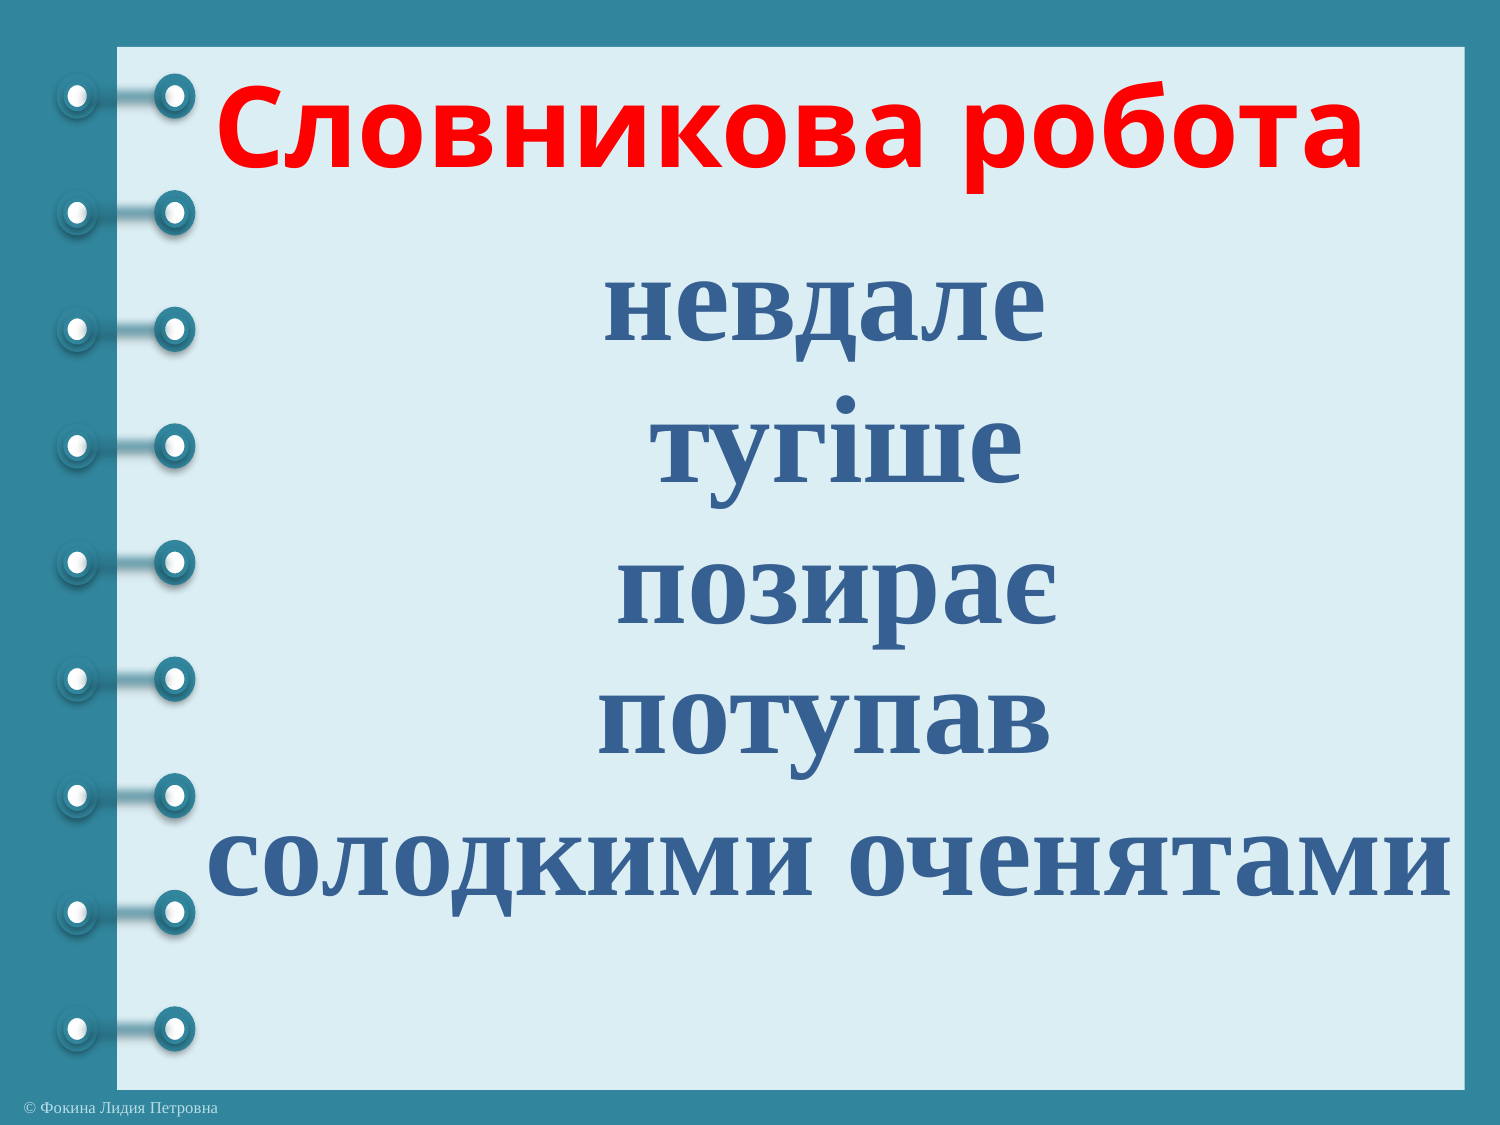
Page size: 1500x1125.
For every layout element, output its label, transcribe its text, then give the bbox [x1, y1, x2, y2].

text_box Словникова робота [112, 47, 1471, 185]
text_box потупав [265, 621, 1353, 763]
text_box тугіше [277, 349, 1365, 491]
text_box позирає [277, 491, 1365, 657]
text_box невдале [265, 208, 1353, 373]
text_box солодкими оченятами [159, 763, 1500, 928]
